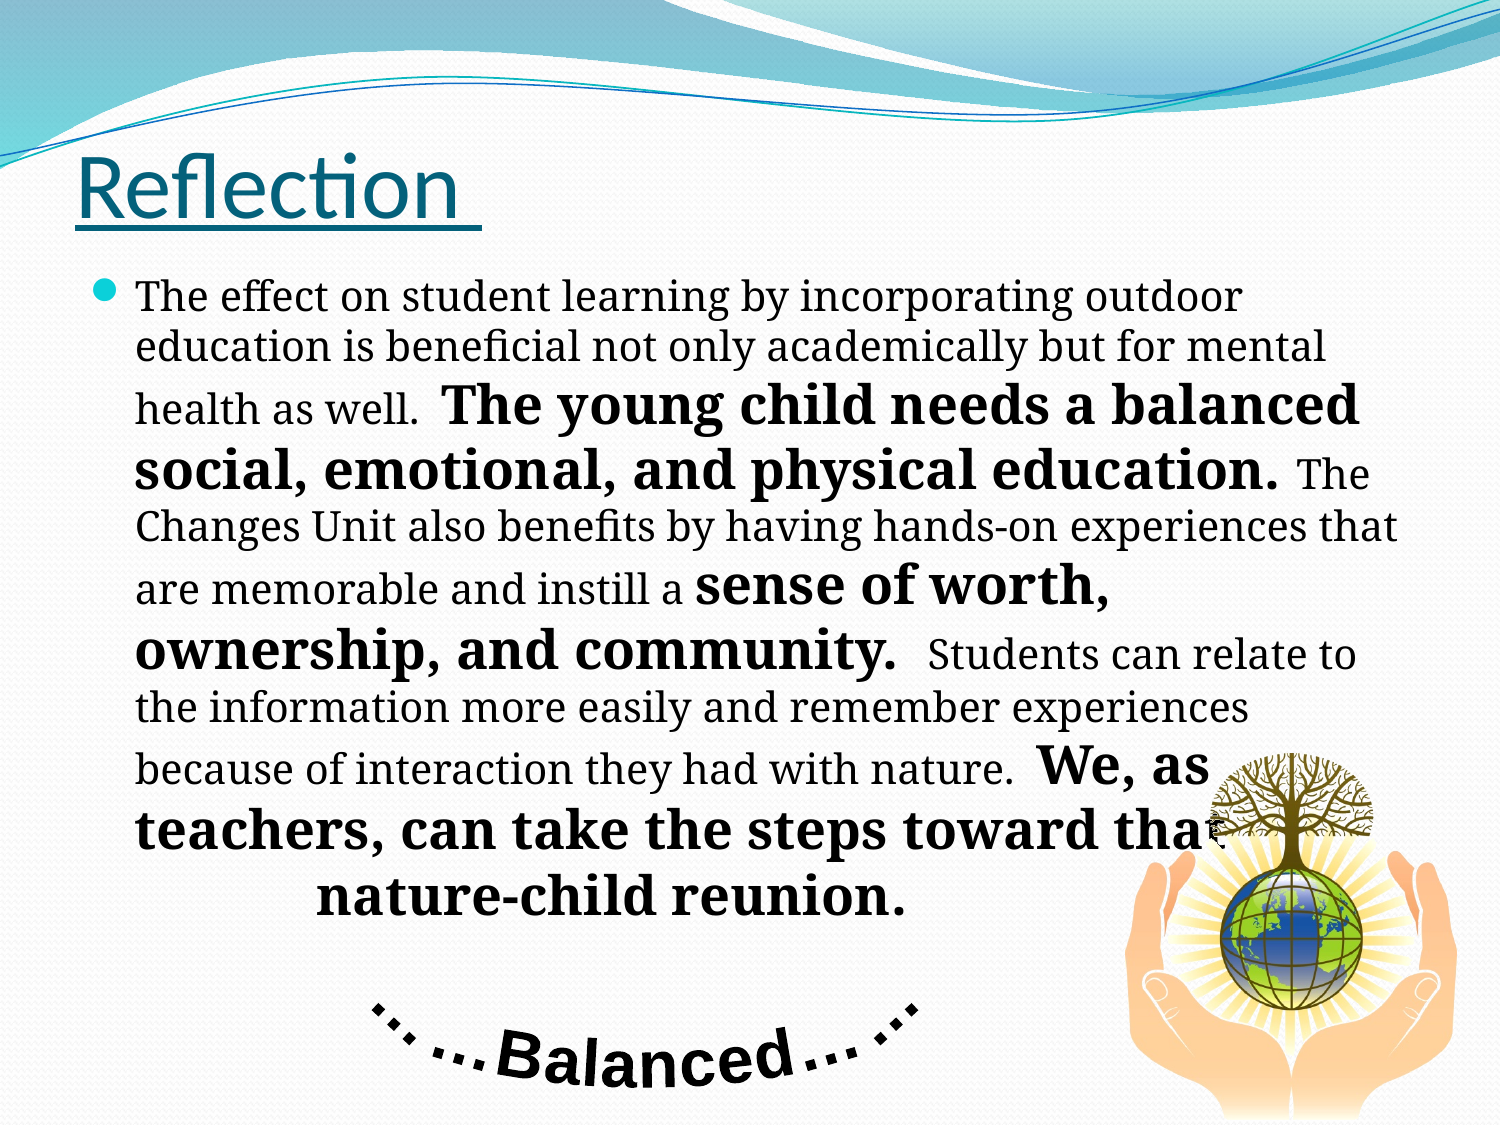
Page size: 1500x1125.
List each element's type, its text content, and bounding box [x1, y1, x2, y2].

list The effect on student learning by incorporating outdoor education is beneficial not only academically but for mental health as well. The young child needs a balanced social, emotional, and physical education. The Changes Unit also benefits by having hands-on experiences that are memorable and instill a sense of worth, ownership, and community. Students can relate to the information more easily and remember experiences because of interaction they had with nature. We, as teachers, can take the steps toward that nature-child reunion. [75, 262, 1425, 1038]
picture [1124, 753, 1458, 1125]
title Reflection [75, 115, 1425, 238]
